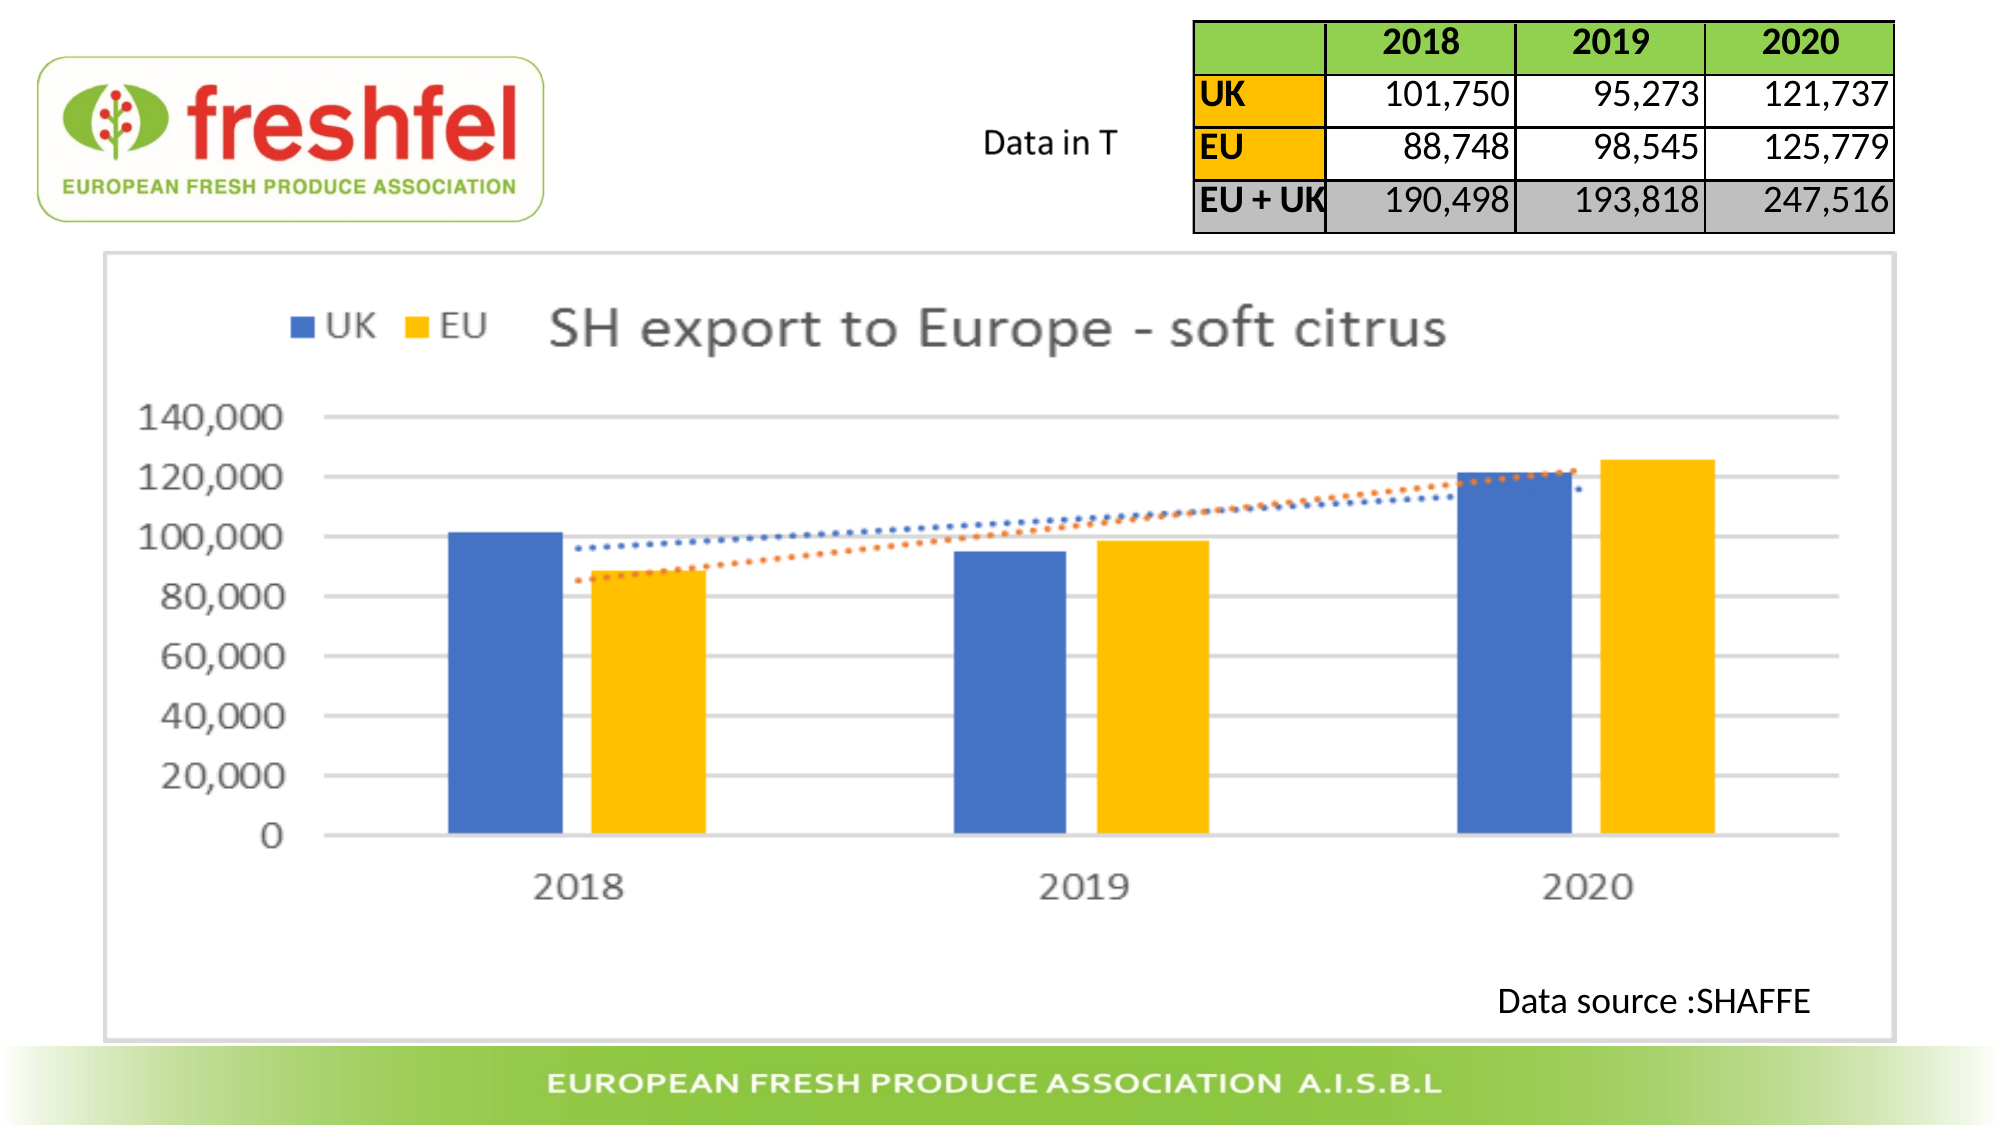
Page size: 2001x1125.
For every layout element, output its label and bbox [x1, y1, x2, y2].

picture [959, 106, 1157, 188]
picture [35, 55, 545, 223]
picture [1192, 20, 1897, 236]
picture [103, 251, 1897, 1043]
picture [0, 1046, 2000, 1125]
